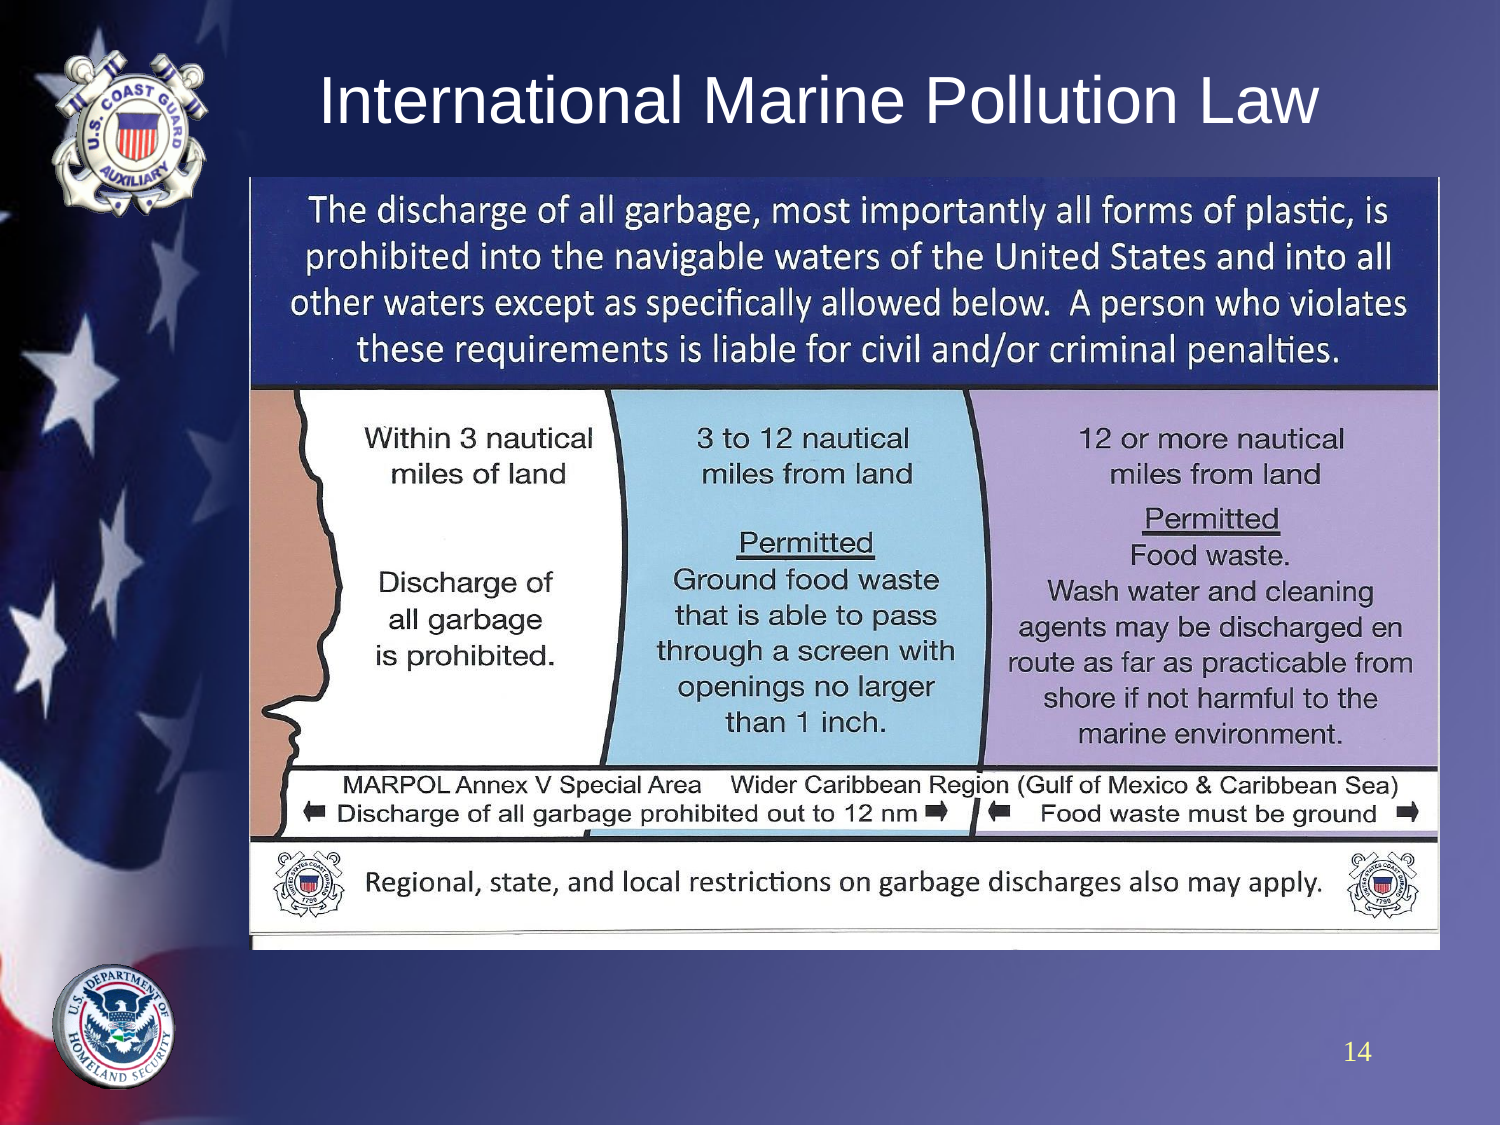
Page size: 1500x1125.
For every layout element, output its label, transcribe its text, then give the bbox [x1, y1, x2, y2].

slide_number 14 [1074, 1025, 1388, 1100]
picture [0, 0, 1500, 1125]
text_box International Marine Pollution Law [249, 49, 1390, 145]
